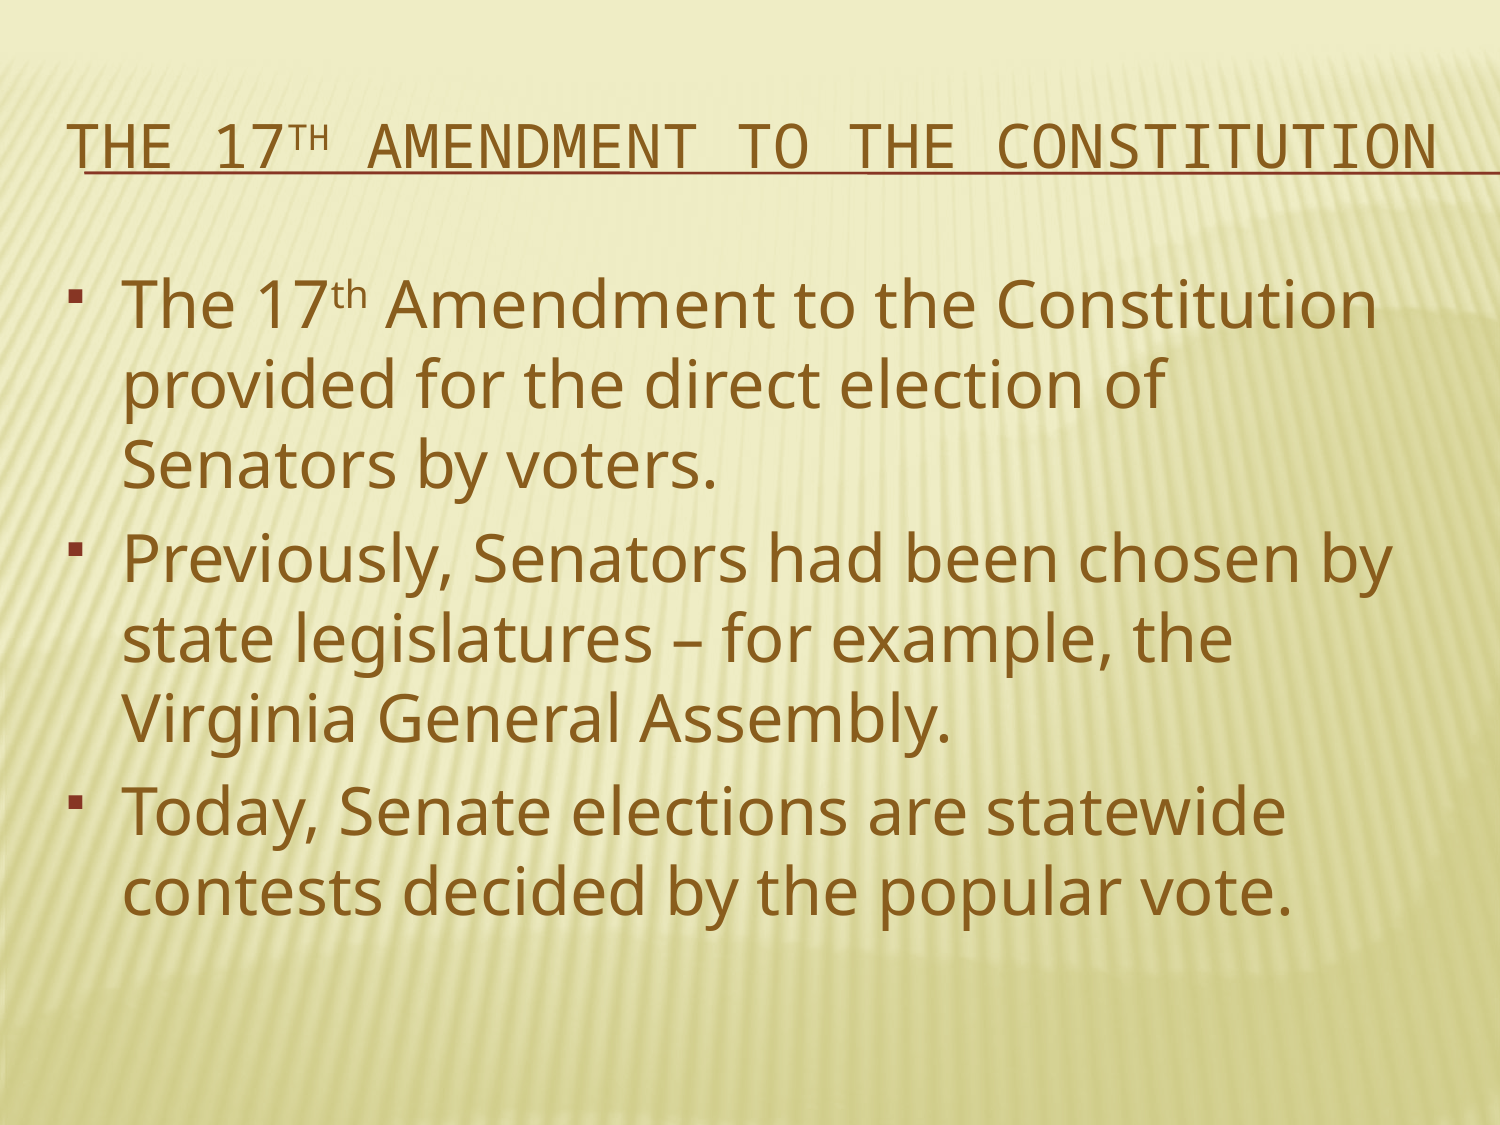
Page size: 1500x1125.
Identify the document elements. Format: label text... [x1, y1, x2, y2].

title The 17th Amendment to the Constitution [50, 75, 1475, 213]
list The 17th Amendment to the Constitution provided for the direct election of Senators by voters. Previously, Senators had been chosen by state legislatures – for example, the Virginia General Assembly. Today, Senate elections are statewide contests decided by the popular vote. [50, 254, 1475, 998]
